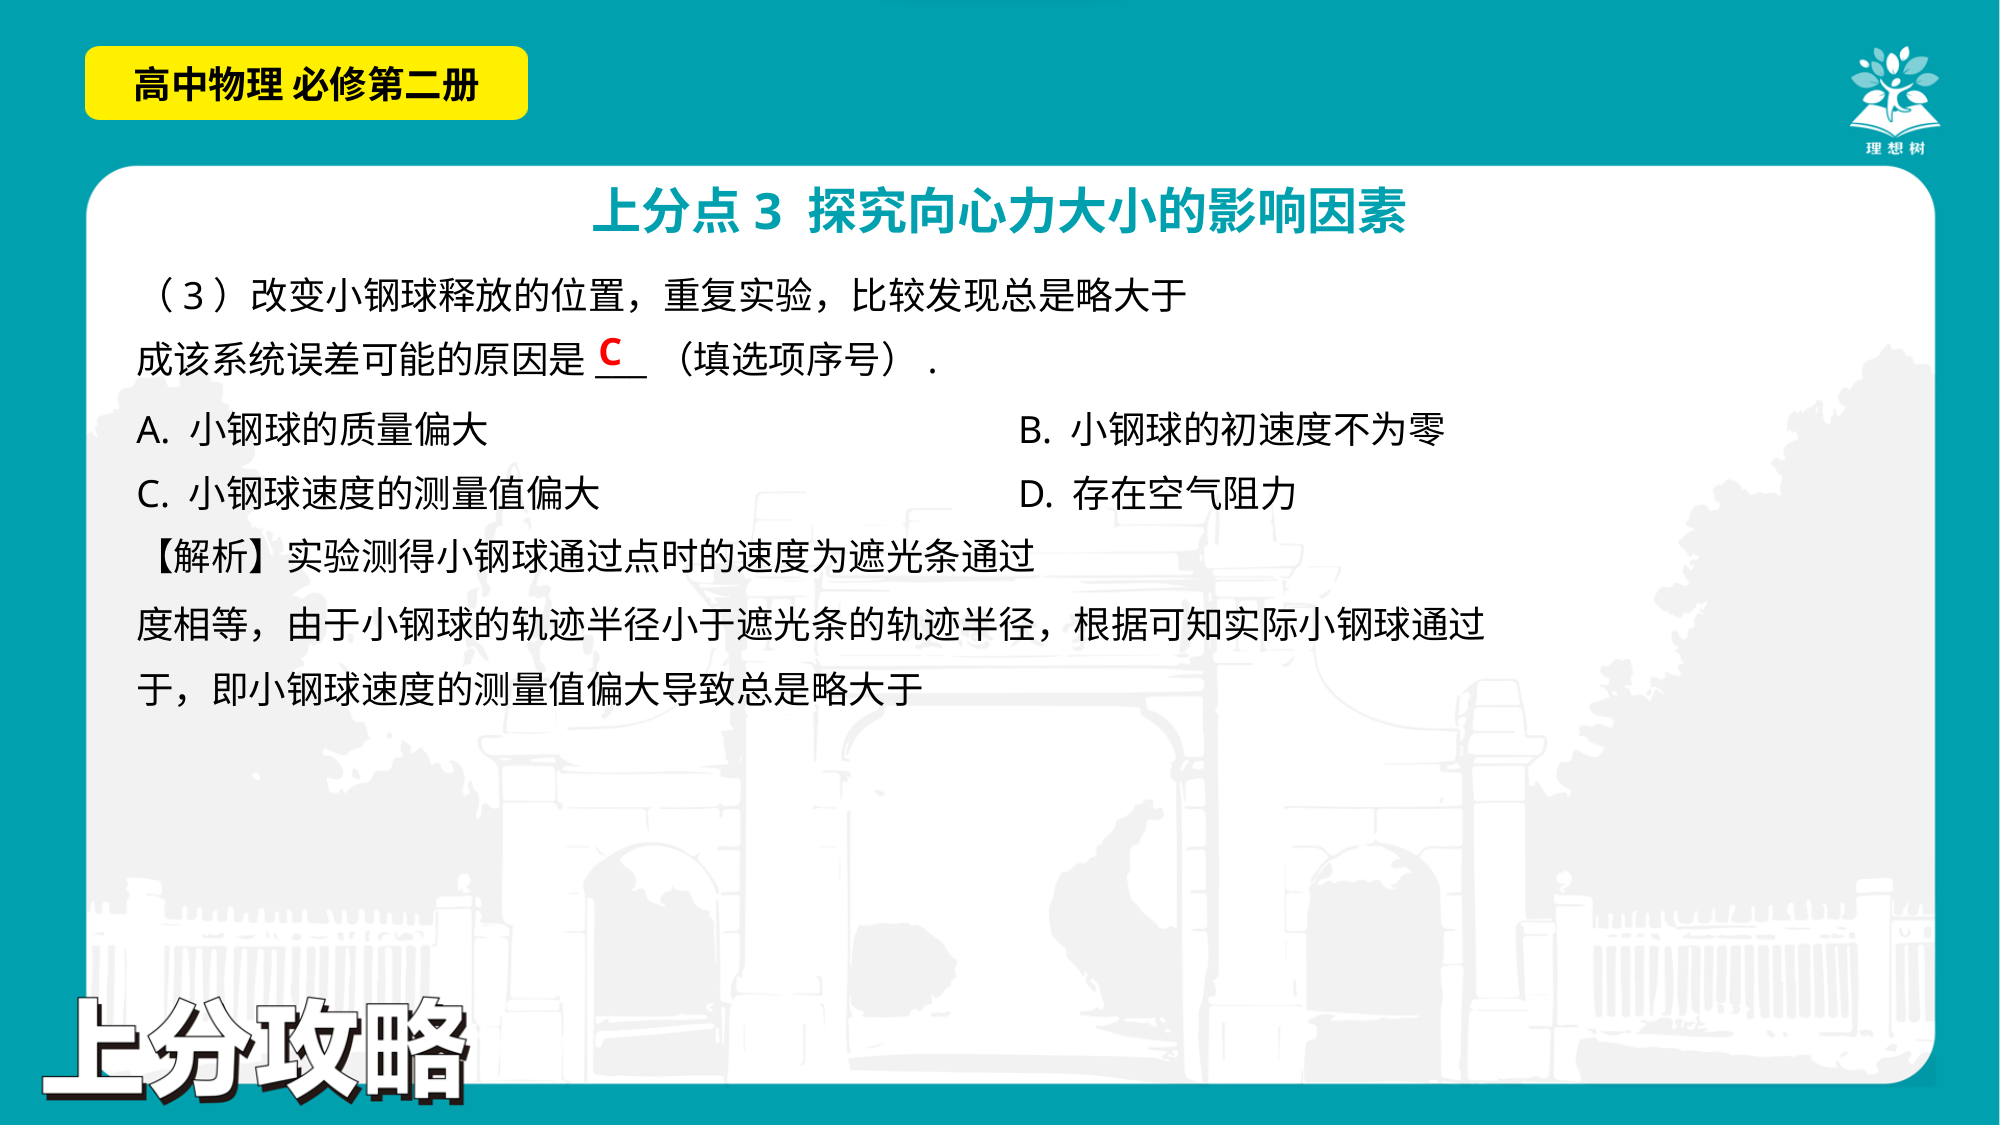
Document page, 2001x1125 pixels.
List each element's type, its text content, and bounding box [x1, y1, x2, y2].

text_box C [583, 308, 638, 367]
picture [0, 0, 2000, 1125]
text_box A. 小钢球的质量偏大 B. 小钢球的初速度不为零 C. 小钢球速度的测量值偏大 D. 存在空气阻力 [136, 382, 1865, 509]
